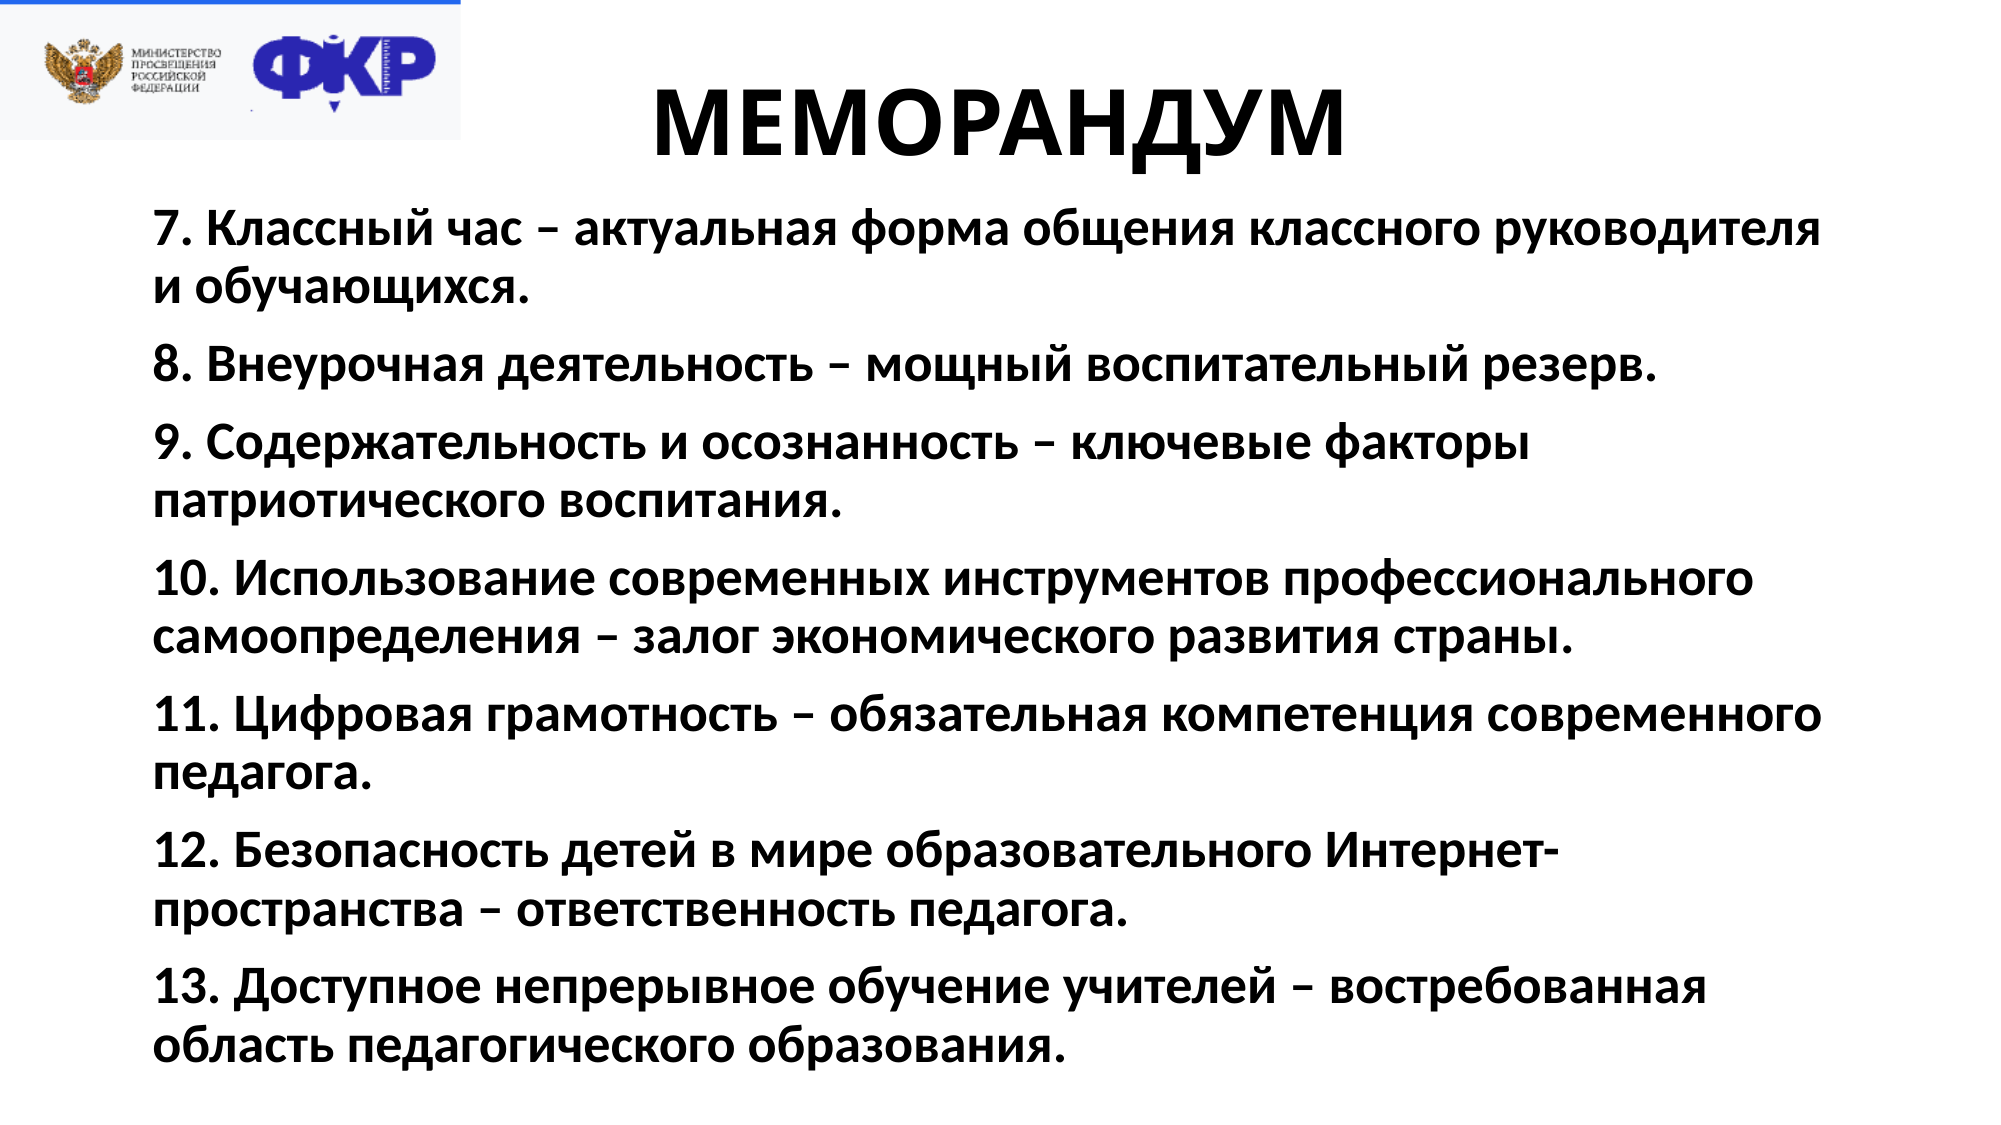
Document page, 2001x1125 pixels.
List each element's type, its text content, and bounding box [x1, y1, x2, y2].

list 7. Классный час – актуальная форма общения классного руководителя и обучающихся. 8. Внеурочная деятельность – мощный воспитательный резерв. 9. Содержательность и осознанность – ключевые факторы патриотического воспитания. 10. Использование современных инструментов профессионального самоопределения – залог экономического развития страны. 11. Цифровая грамотность – обязательная компетенция современного педагога. 12. Безопасность детей в мире образовательного Интернет-пространства – ответственность педагога. 13. Доступное непрерывное обучение учителей – востребованная область педагогического образования. [137, 190, 1863, 1085]
picture [0, 0, 461, 140]
title МЕМОРАНДУМ [137, 59, 1863, 190]
